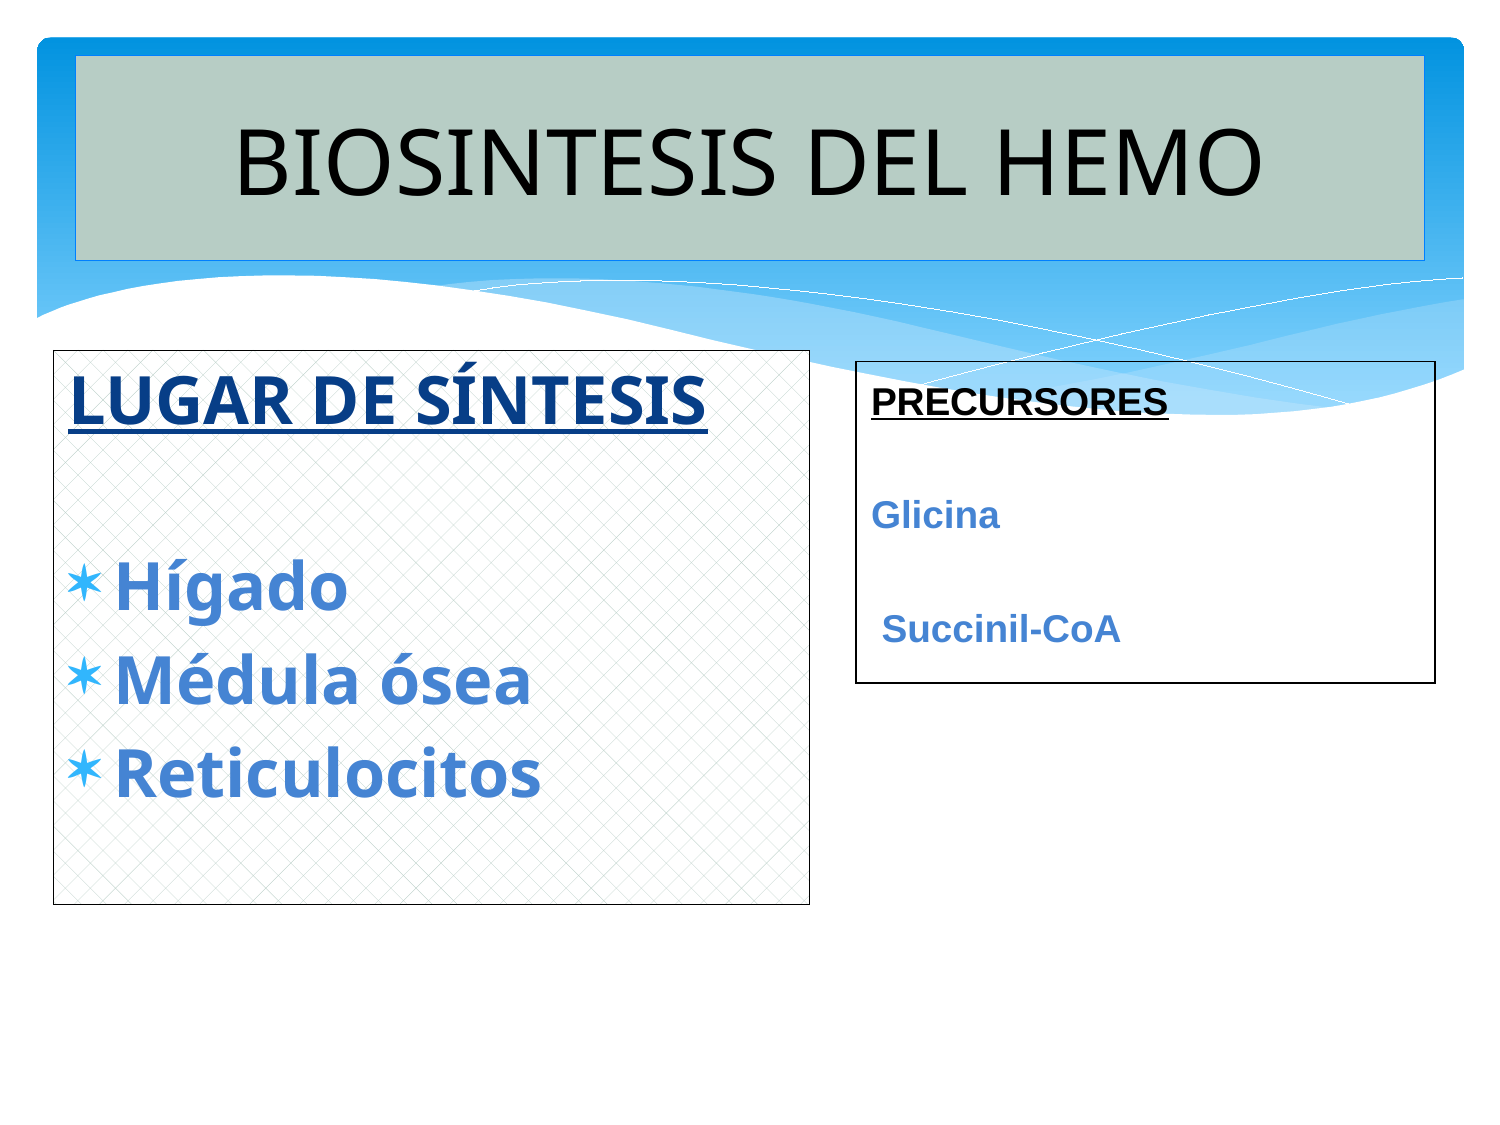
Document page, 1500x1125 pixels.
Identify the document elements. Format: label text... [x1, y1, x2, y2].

text_box PRECURSORES Glicina Succinil-CoA [856, 361, 1435, 683]
list LUGAR DE SÍNTESIS Hígado Médula ósea Reticulocitos [53, 350, 810, 905]
title BIOSINTESIS DEL HEMO [75, 55, 1425, 261]
